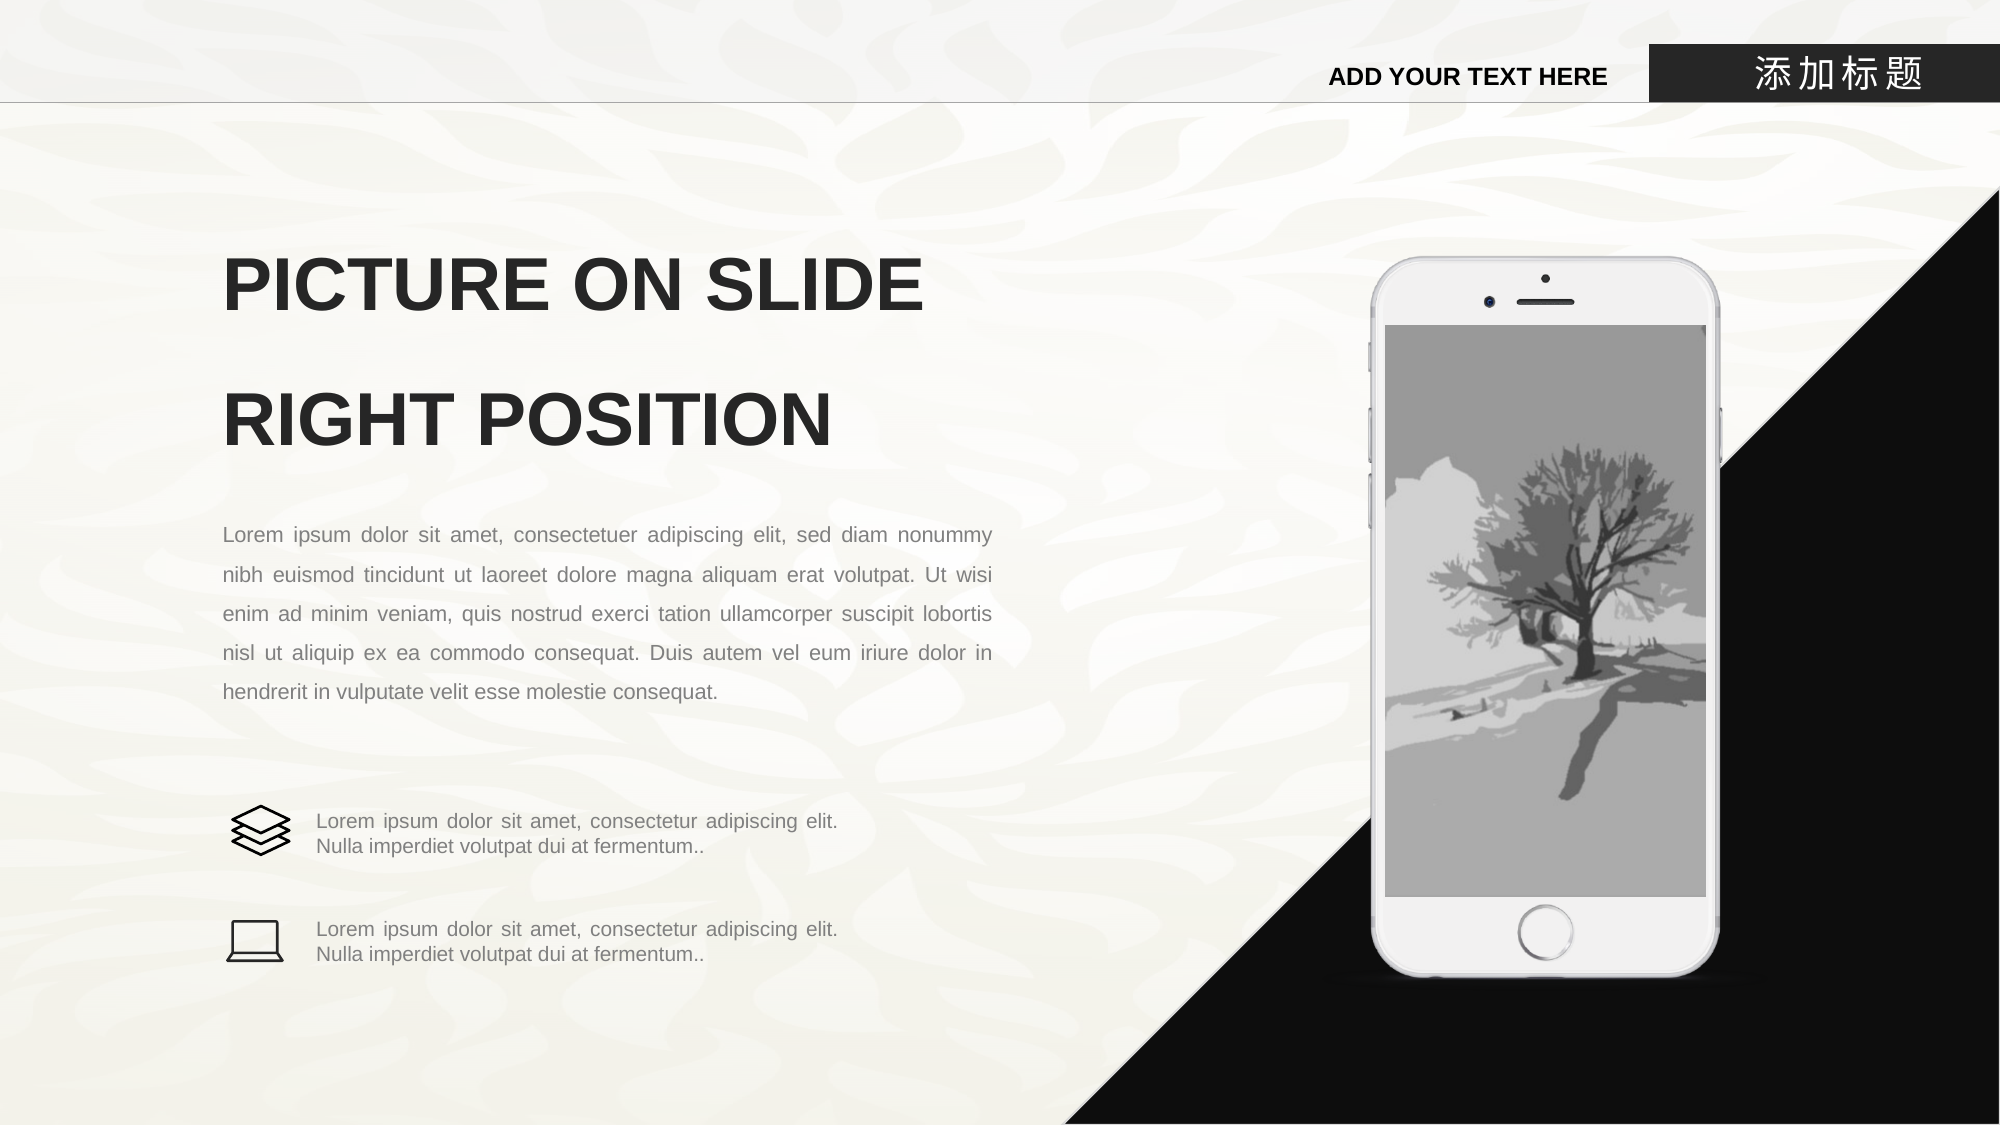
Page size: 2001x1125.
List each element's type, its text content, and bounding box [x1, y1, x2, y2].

text_box Lorem ipsum dolor sit amet, consectetuer adipiscing elit, sed diam nonummy nibh euismod tincidunt ut laoreet dolore magna aliquam erat volutpat. Ut wisi enim ad minim veniam, quis nostrud exerci tation ullamcorper suscipit lobortis nisl ut aliquip ex ea commodo consequat. Duis autem vel eum iriure dolor in hendrerit in vulputate velit esse molestie consequat. [207, 500, 1009, 712]
text_box 添加标题 [1711, 42, 1966, 103]
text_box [231, 799, 853, 866]
text_box [1060, 185, 2000, 1125]
picture [1287, 210, 1808, 1025]
text_box PICTURE ON SLIDE RIGHT POSITION [207, 183, 1009, 500]
text_box ADD YOUR TEXT HERE [1162, 53, 1624, 98]
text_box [226, 908, 853, 974]
